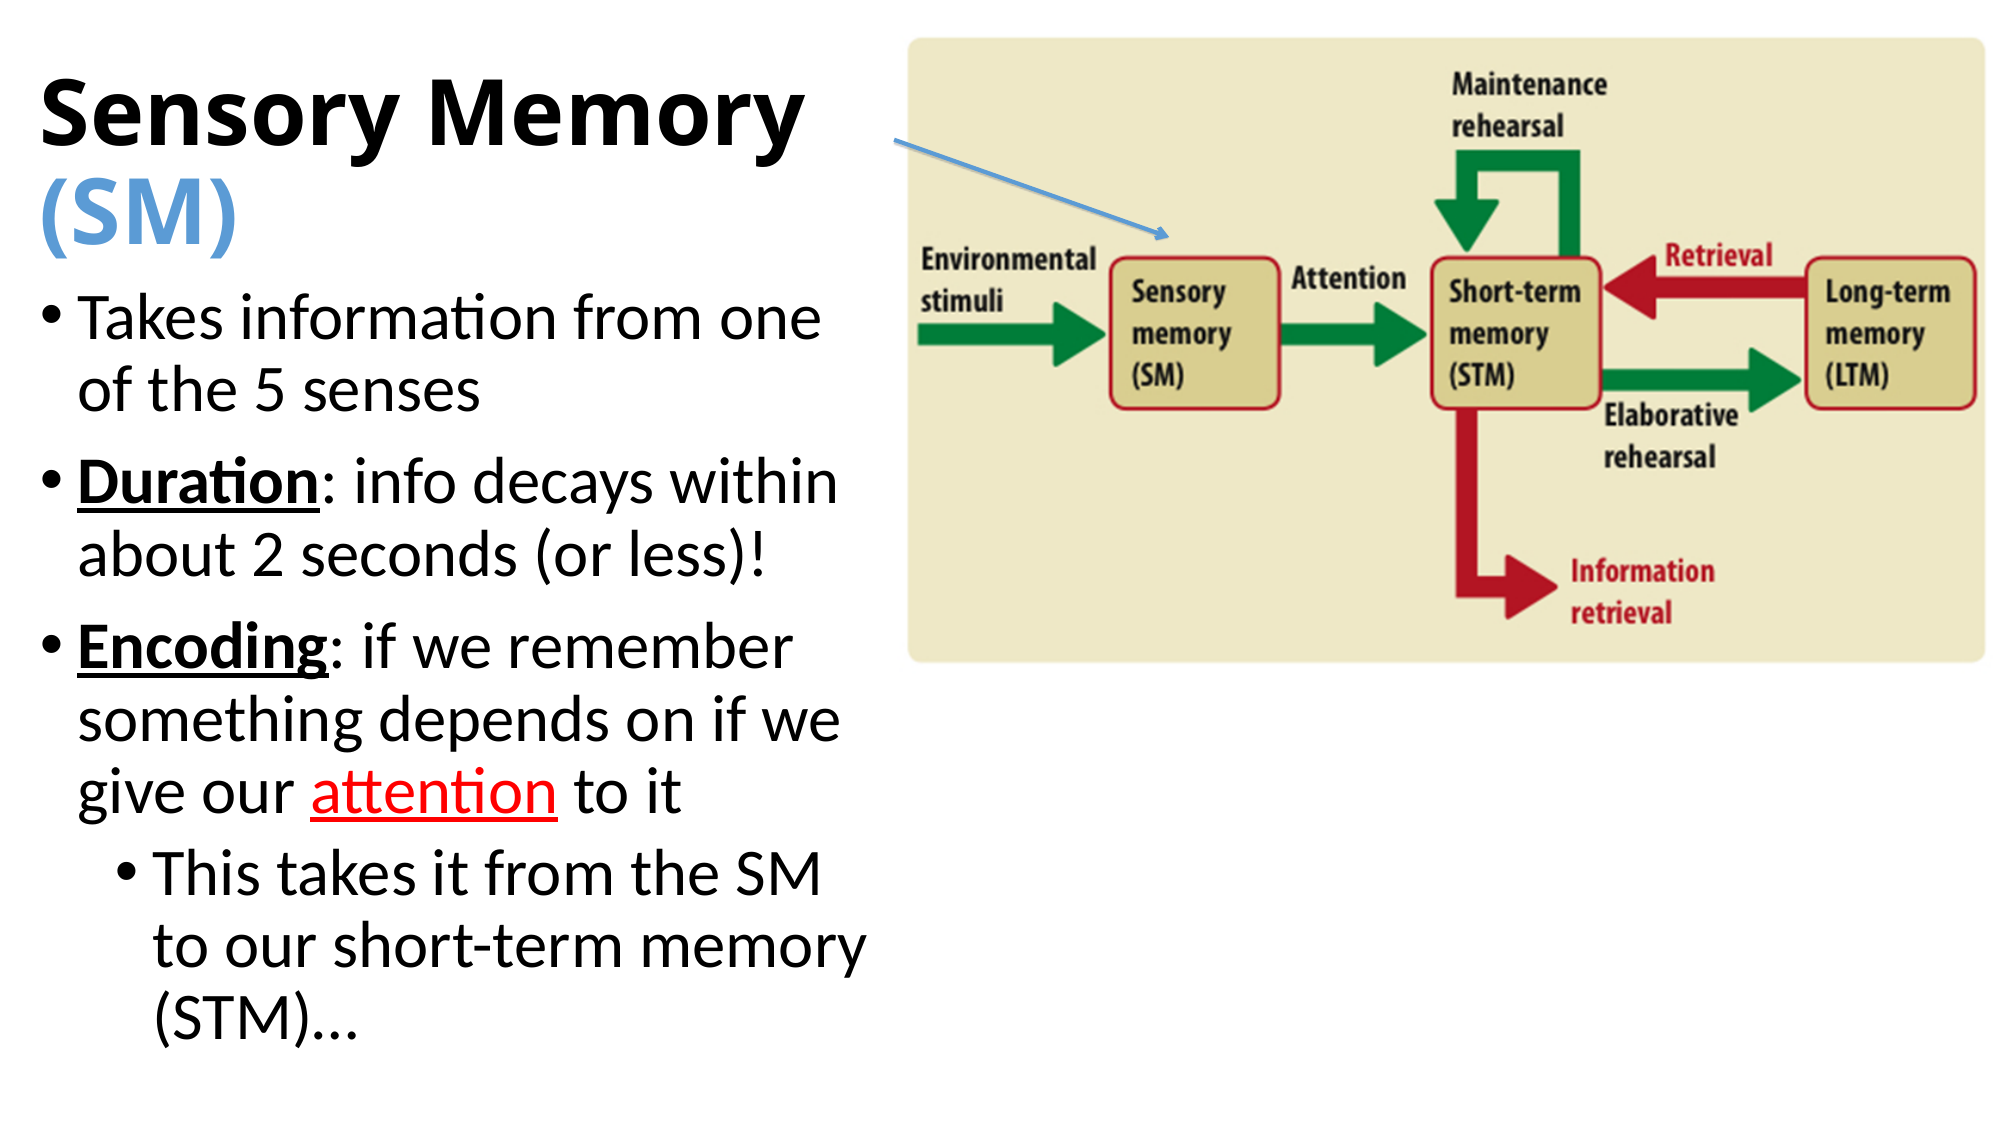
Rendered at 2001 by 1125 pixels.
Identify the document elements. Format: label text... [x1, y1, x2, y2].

list Takes information from one of the 5 senses Duration: info decays within about 2 seconds (or less)! Encoding: if we remember something depends on if we give our attention to it This takes it from the SM to our short-term memory (STM)… [24, 273, 895, 1088]
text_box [894, 139, 1170, 238]
title Sensory Memory (SM) [24, 56, 894, 273]
picture [894, 25, 2000, 675]
